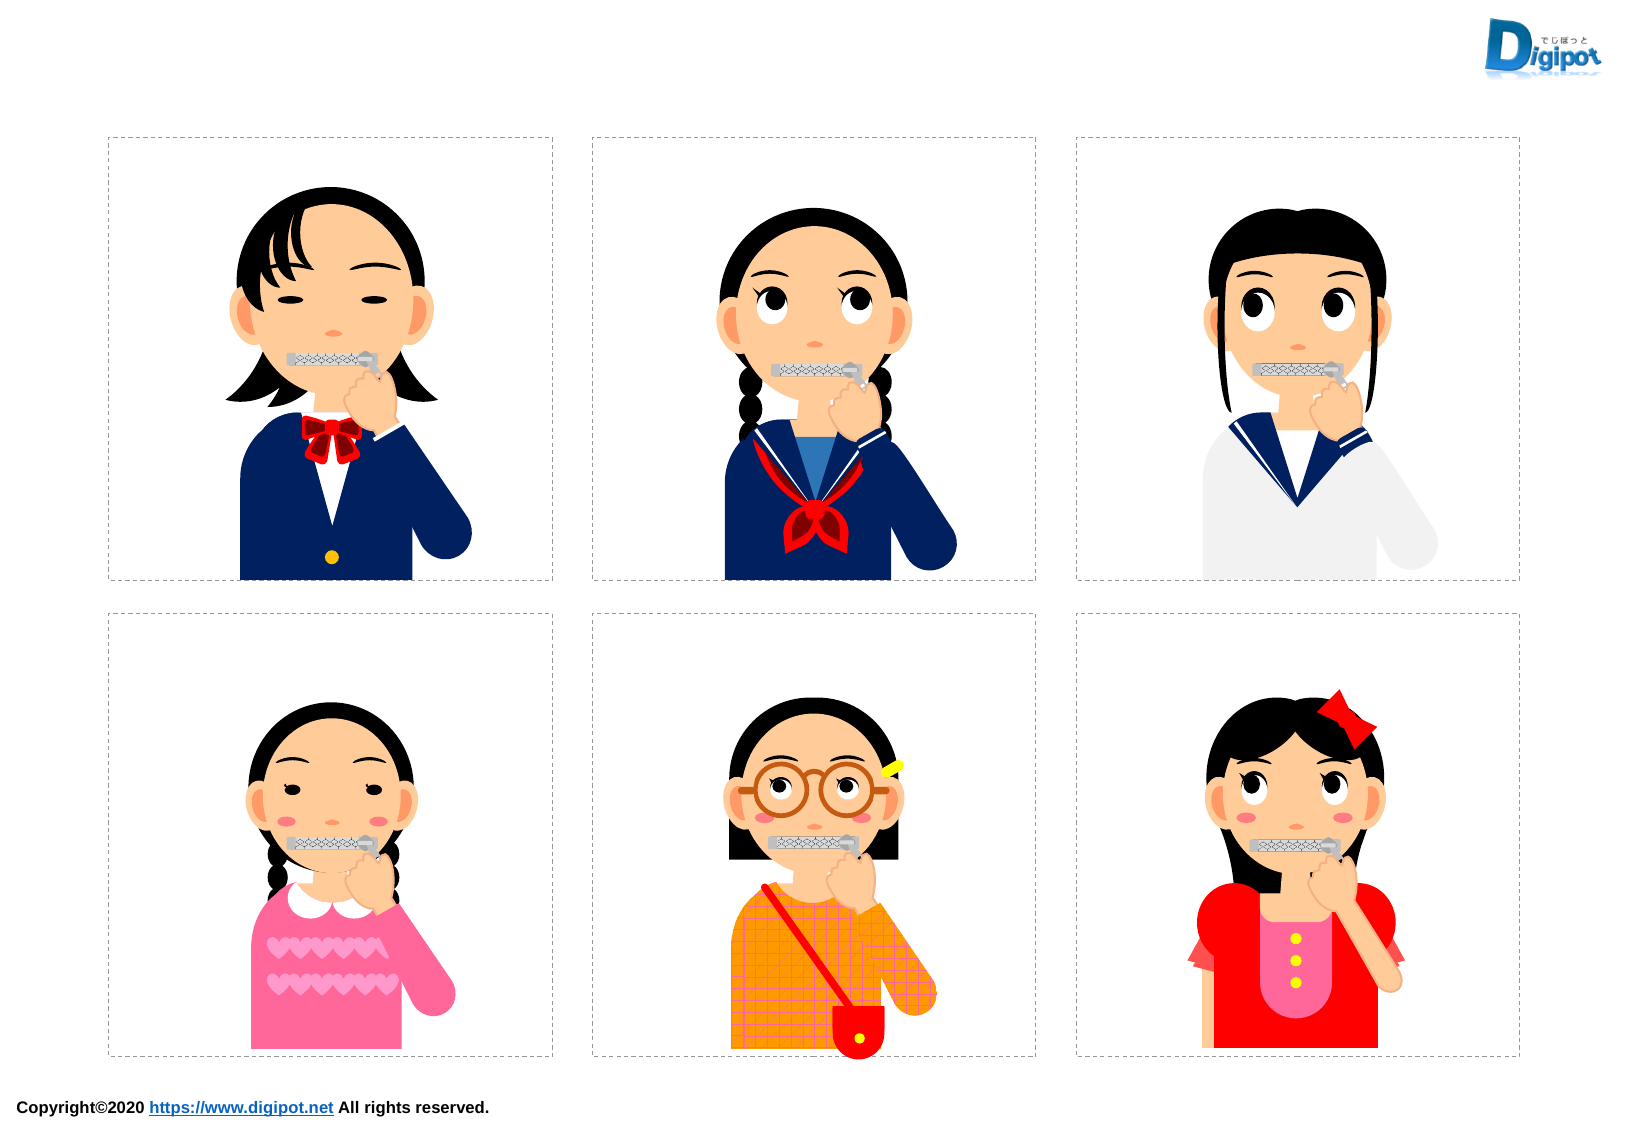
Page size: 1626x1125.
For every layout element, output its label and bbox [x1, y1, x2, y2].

text_box [723, 697, 919, 1060]
text_box [246, 702, 438, 1049]
text_box [1189, 692, 1403, 1048]
text_box [1202, 208, 1418, 580]
picture [1485, 18, 1602, 82]
text_box [717, 207, 937, 580]
text_box [225, 186, 451, 580]
